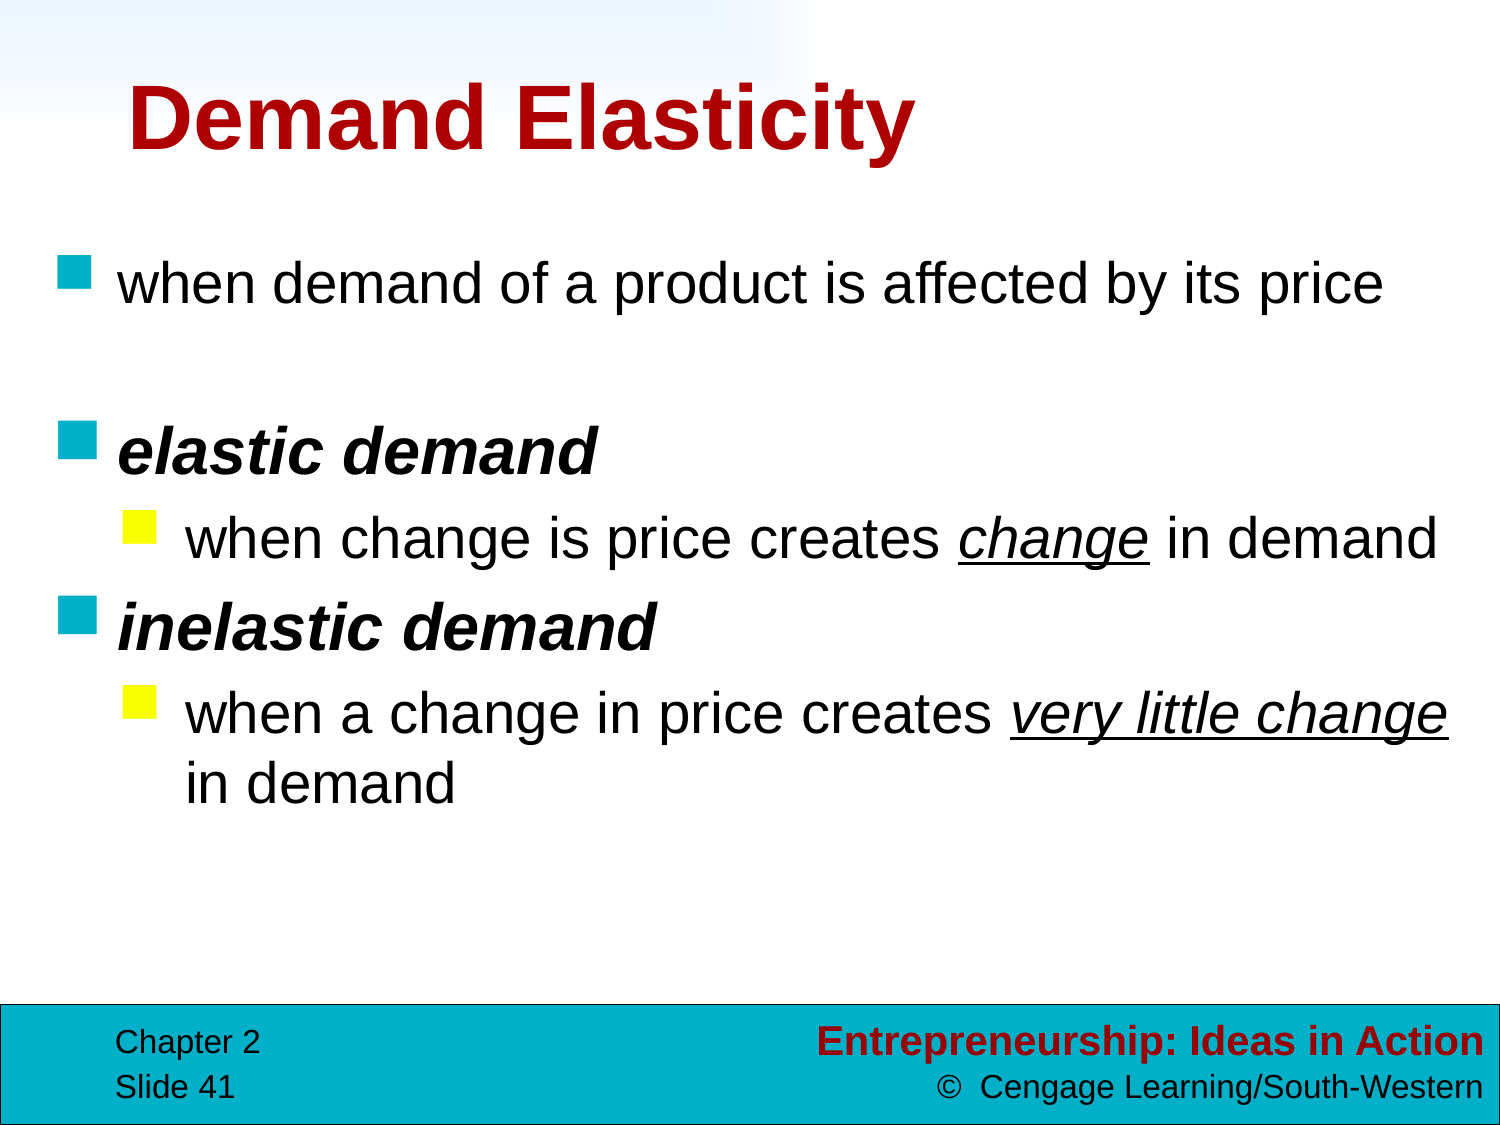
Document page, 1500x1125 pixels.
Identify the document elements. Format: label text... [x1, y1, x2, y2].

text_box [99, 187, 1375, 325]
title Demand Elasticity [112, 37, 1388, 188]
footer Chapter 2 [99, 1012, 413, 1037]
list when demand of a product is affected by its price elastic demand when change is price creates change in demand inelastic demand when a change in price creates very little change in demand [37, 237, 1475, 950]
slide_number Slide 41 [99, 1037, 413, 1113]
